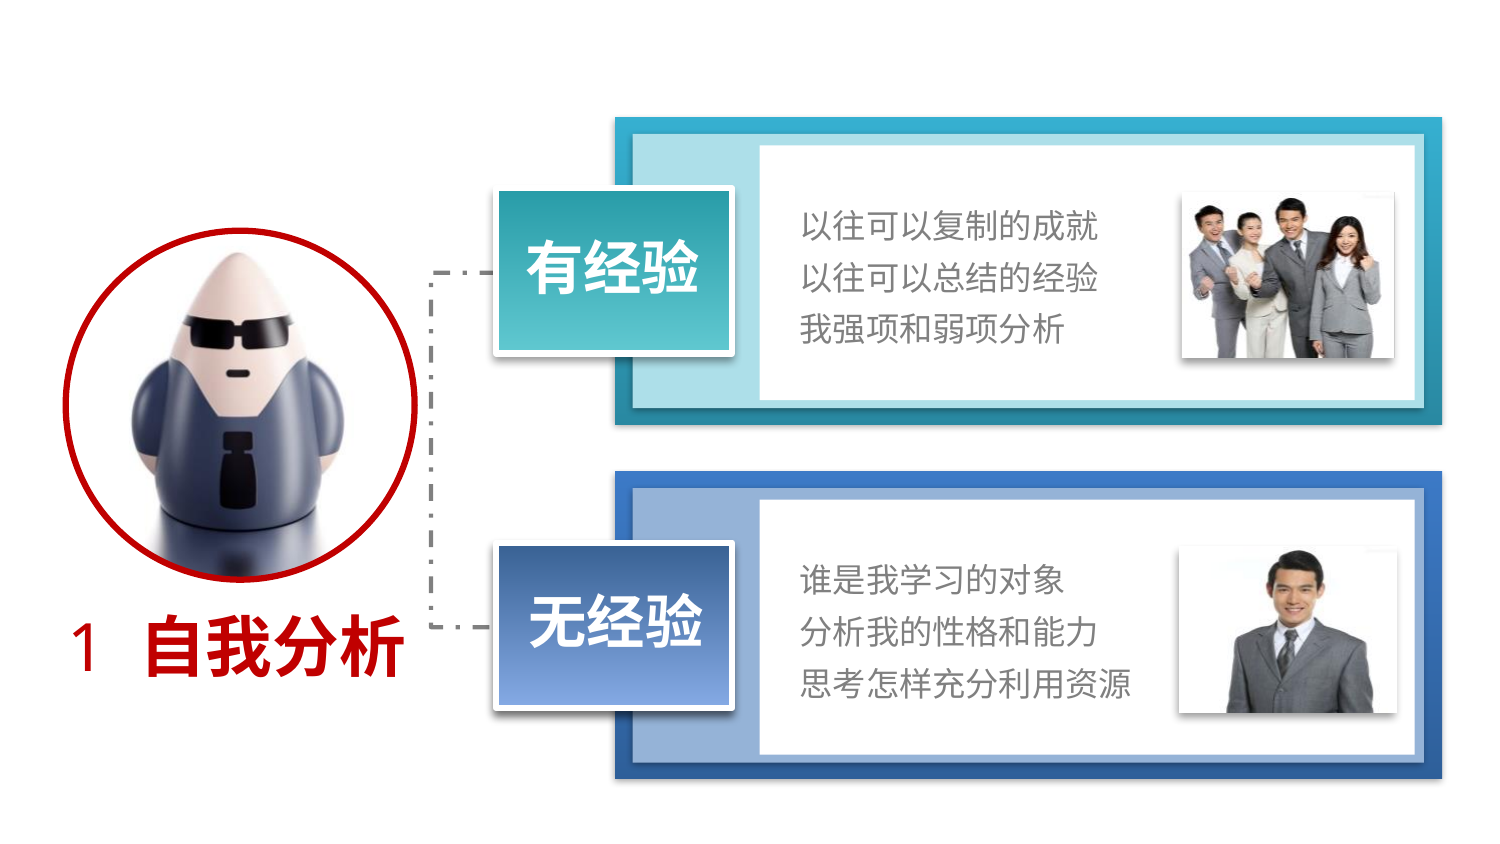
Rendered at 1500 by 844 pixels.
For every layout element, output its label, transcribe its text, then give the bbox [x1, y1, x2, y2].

text_box [615, 471, 1443, 779]
text_box [454, 270, 589, 630]
text_box 以往可以复制的成就 以往可以总结的经验 我强项和弱项分析 [784, 185, 1164, 356]
text_box 谁是我学习的对象 分析我的性格和能力 思考怎样充分利用资源 [784, 539, 1164, 711]
text_box [1177, 545, 1399, 714]
text_box 无经验 [513, 578, 723, 663]
text_box [494, 186, 734, 356]
text_box [630, 131, 1427, 411]
text_box [630, 485, 1427, 766]
text_box [615, 117, 1443, 425]
text_box 有经验 [501, 223, 723, 309]
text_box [24, 230, 450, 694]
text_box [1180, 190, 1396, 360]
text_box [494, 541, 734, 710]
text_box [757, 498, 1417, 757]
text_box [757, 143, 1417, 402]
